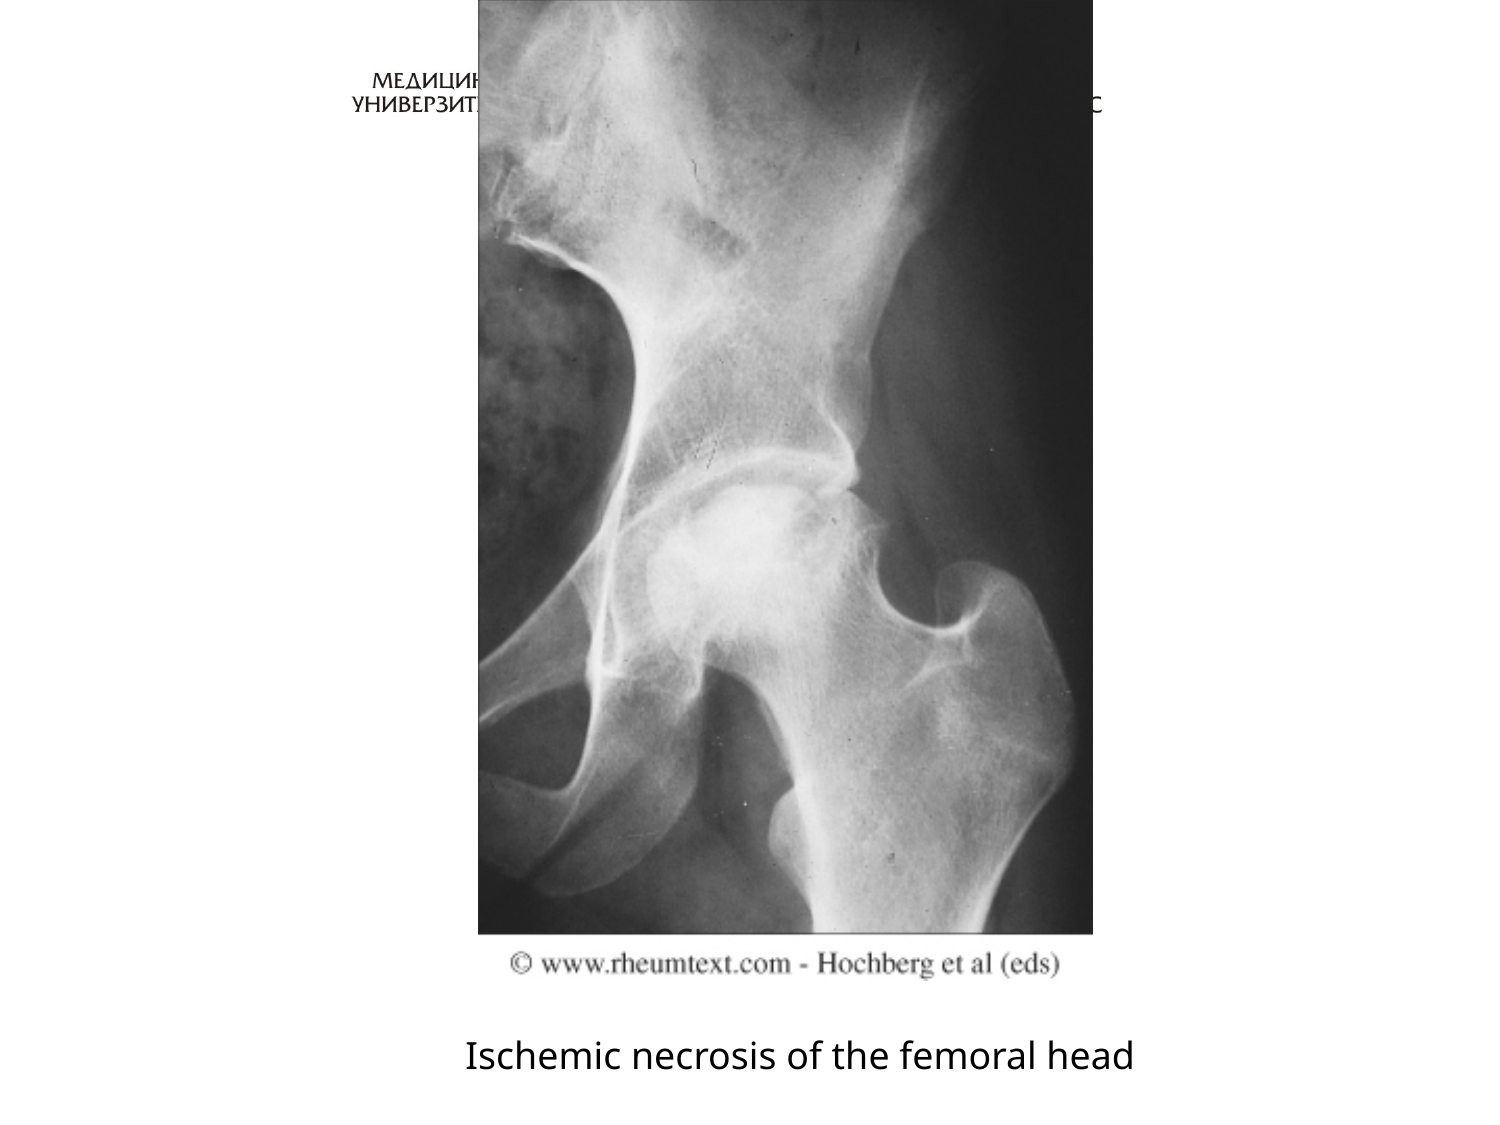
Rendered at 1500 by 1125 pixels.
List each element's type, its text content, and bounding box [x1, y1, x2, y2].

text_box Ischemic necrosis of the femoral head [450, 1023, 1151, 1085]
picture [328, 0, 1125, 982]
